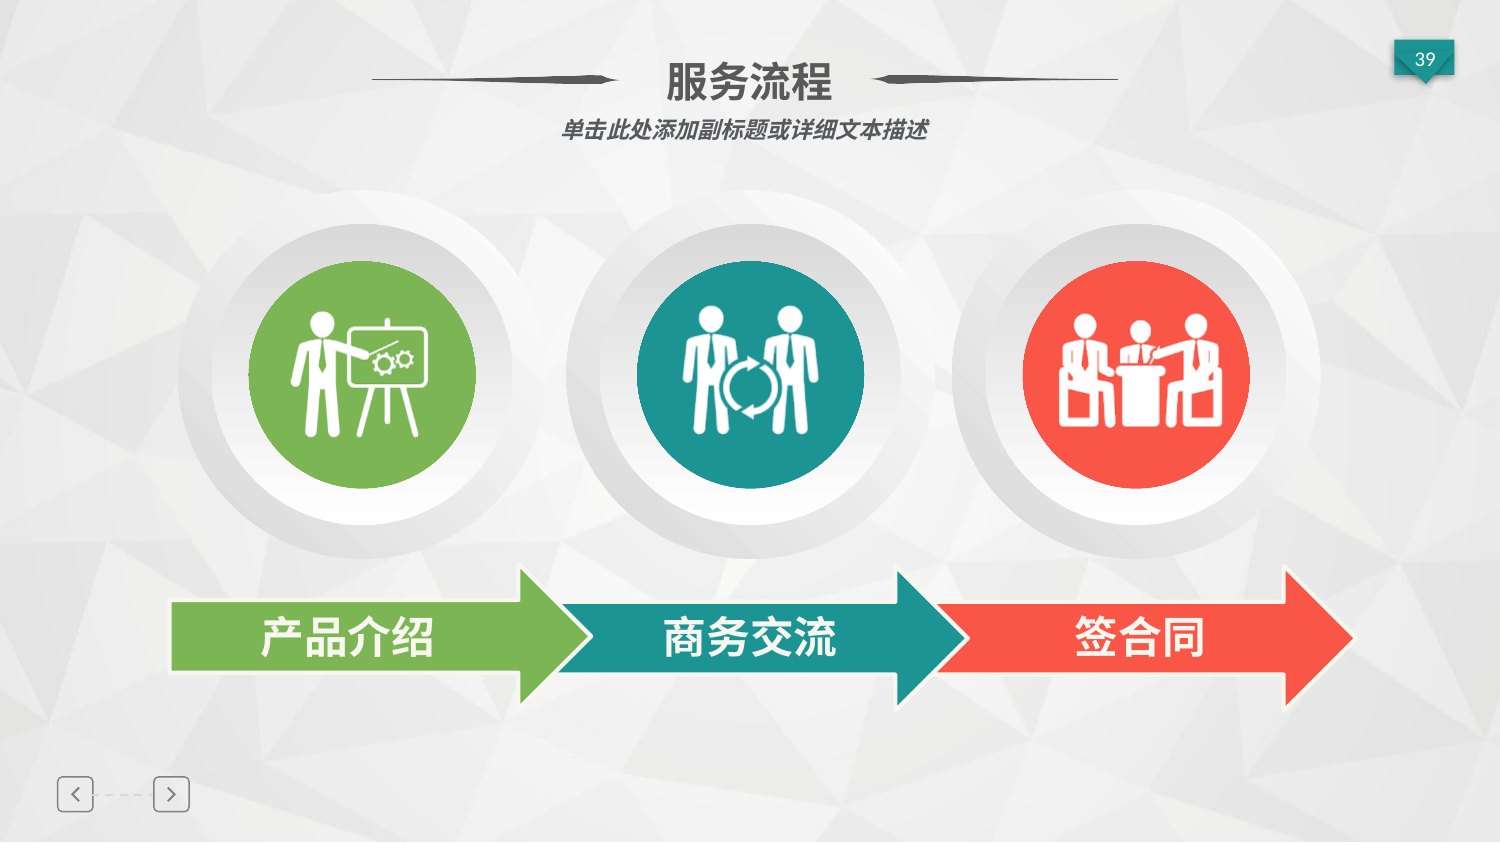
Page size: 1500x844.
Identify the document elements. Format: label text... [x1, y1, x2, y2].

text_box 产品介绍 [181, 603, 514, 668]
text_box 商务交流 [584, 603, 916, 668]
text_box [951, 190, 1321, 560]
text_box [934, 567, 1359, 713]
text_box [167, 567, 584, 712]
text_box [555, 567, 971, 713]
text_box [177, 190, 547, 560]
text_box 单击此处添加副标题或详细文本描述 [545, 108, 943, 151]
text_box 服务流程 [584, 55, 916, 106]
picture [0, 0, 1500, 842]
text_box 签合同 [974, 603, 1307, 668]
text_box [566, 190, 935, 560]
